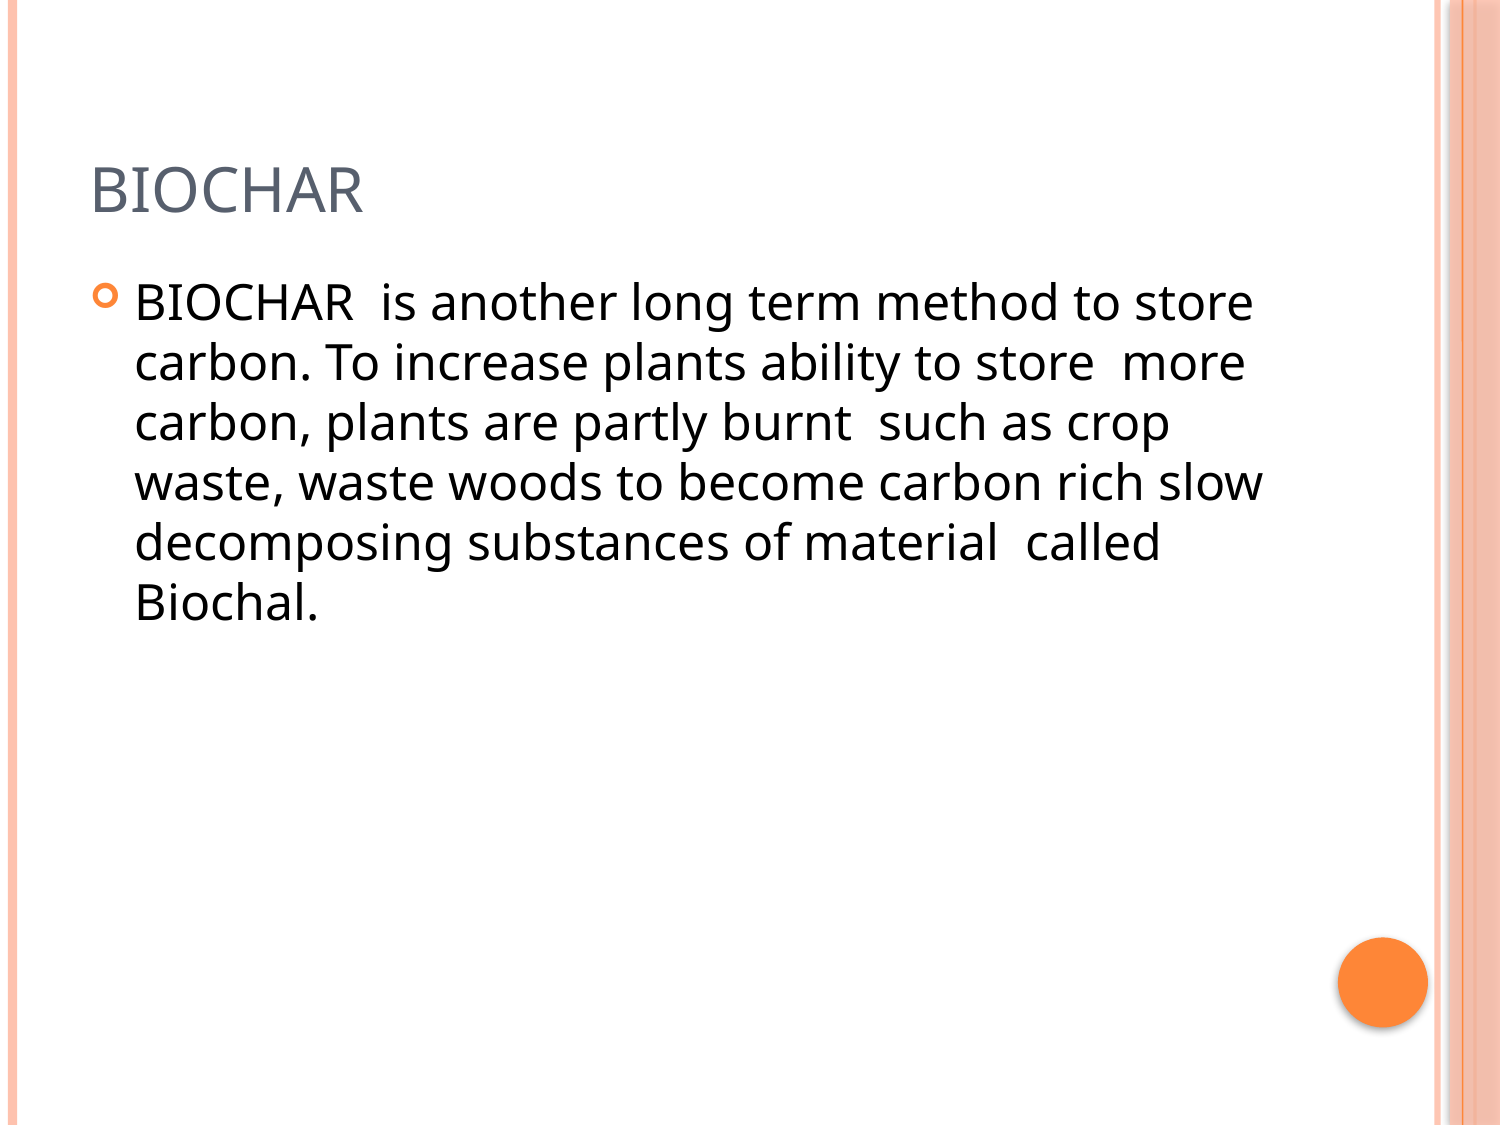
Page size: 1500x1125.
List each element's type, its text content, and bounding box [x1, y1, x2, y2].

title BIOCHAR [75, 45, 1300, 233]
list BIOCHAR is another long term method to store carbon. To increase plants ability to store more carbon, plants are partly burnt such as crop waste, waste woods to become carbon rich slow decomposing substances of material called Biochal. [75, 262, 1300, 1062]
